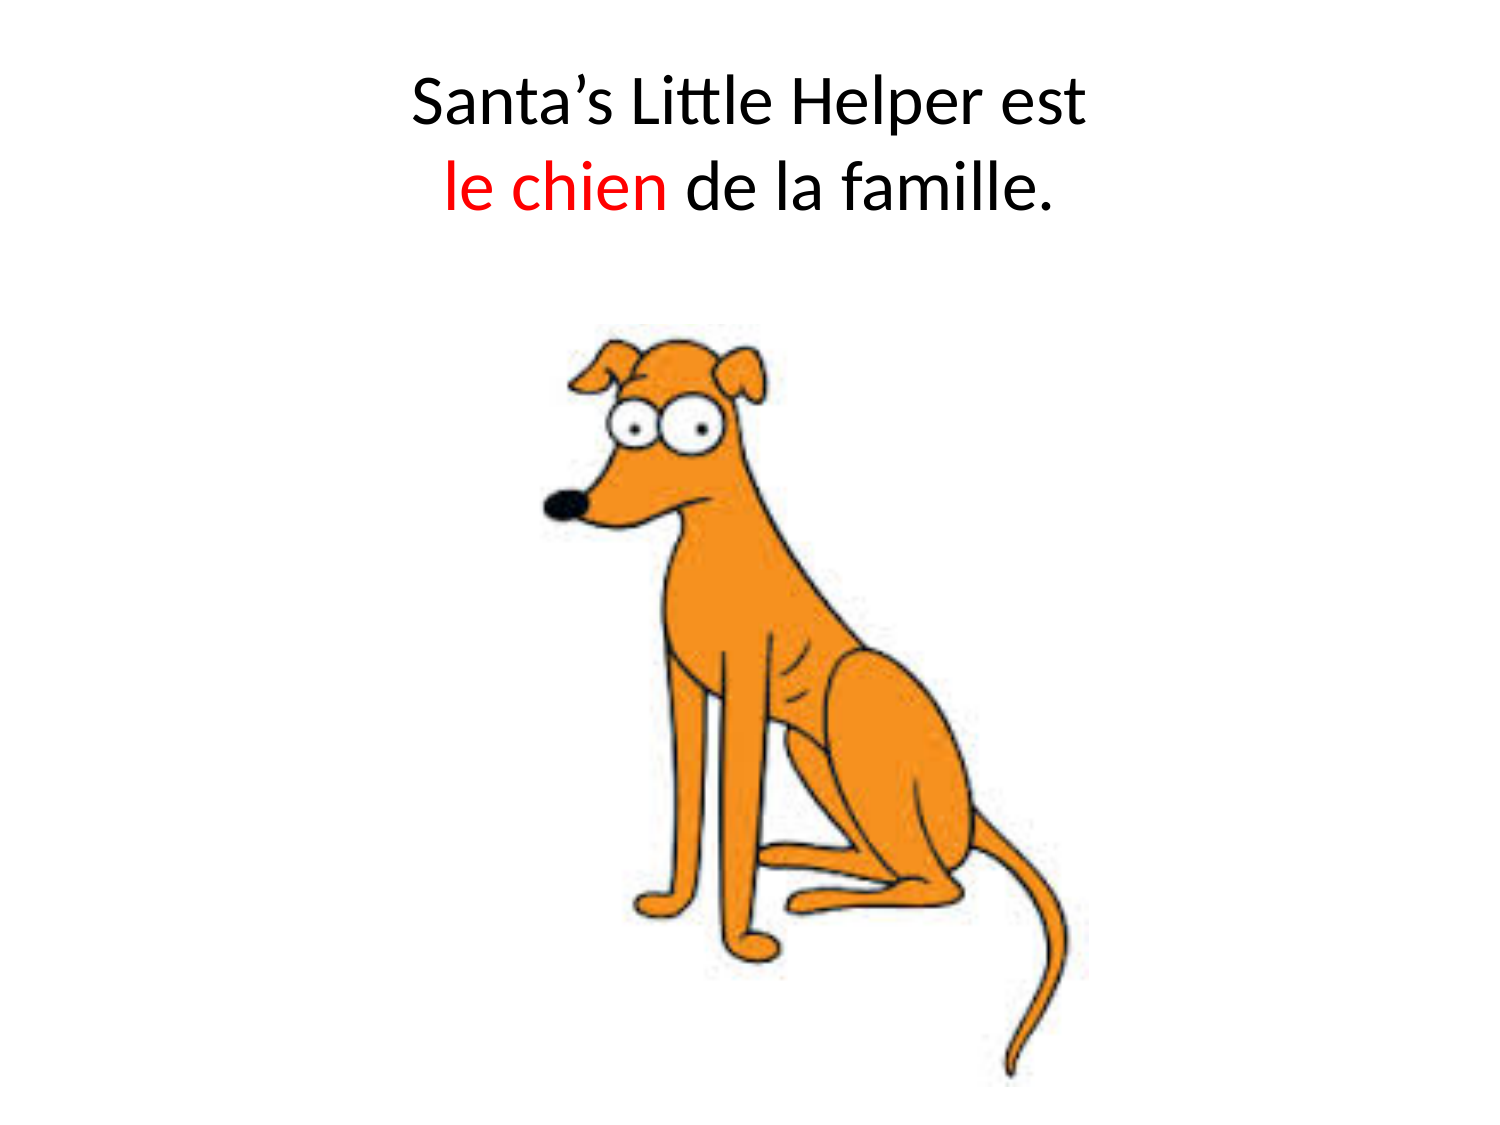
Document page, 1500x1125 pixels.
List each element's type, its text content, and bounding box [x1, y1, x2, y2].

title Santa’s Little Helper est le chien de la famille. [75, 45, 1425, 233]
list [487, 324, 1089, 1087]
